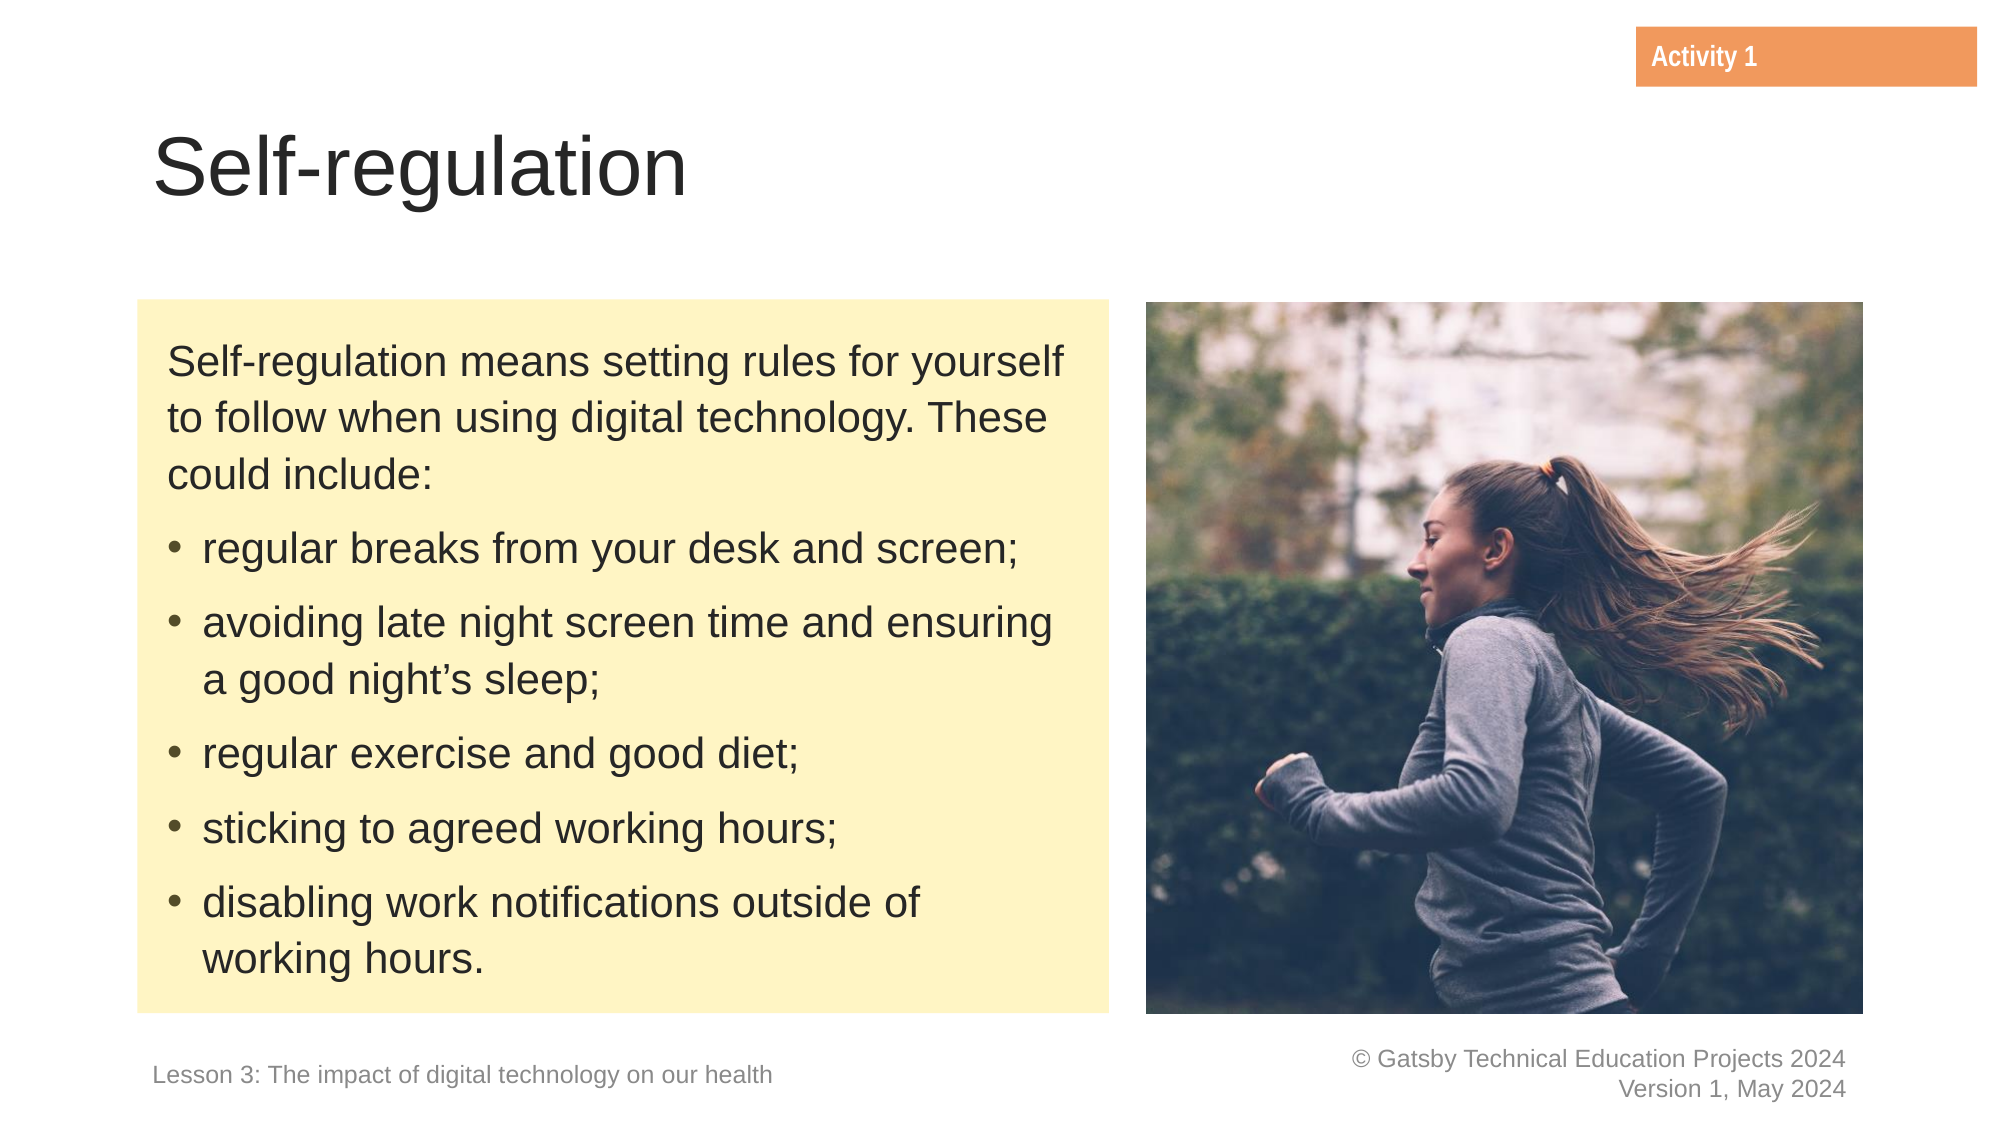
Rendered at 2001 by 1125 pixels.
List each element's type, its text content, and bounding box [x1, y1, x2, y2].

list Self-regulation means setting rules for yourself to follow when using digital technology. These could include: regular breaks from your desk and screen; avoiding late night screen time and ensuring a good night’s sleep; regular exercise and good diet; sticking to agreed working hours; disabling work notifications outside of working hours. [137, 299, 1109, 1014]
list Lesson 3: The impact of digital technology on our health [137, 1042, 829, 1103]
title Self-regulation [137, 59, 1863, 278]
picture [1146, 299, 1863, 1014]
list Activity 1 [1636, 26, 1978, 87]
